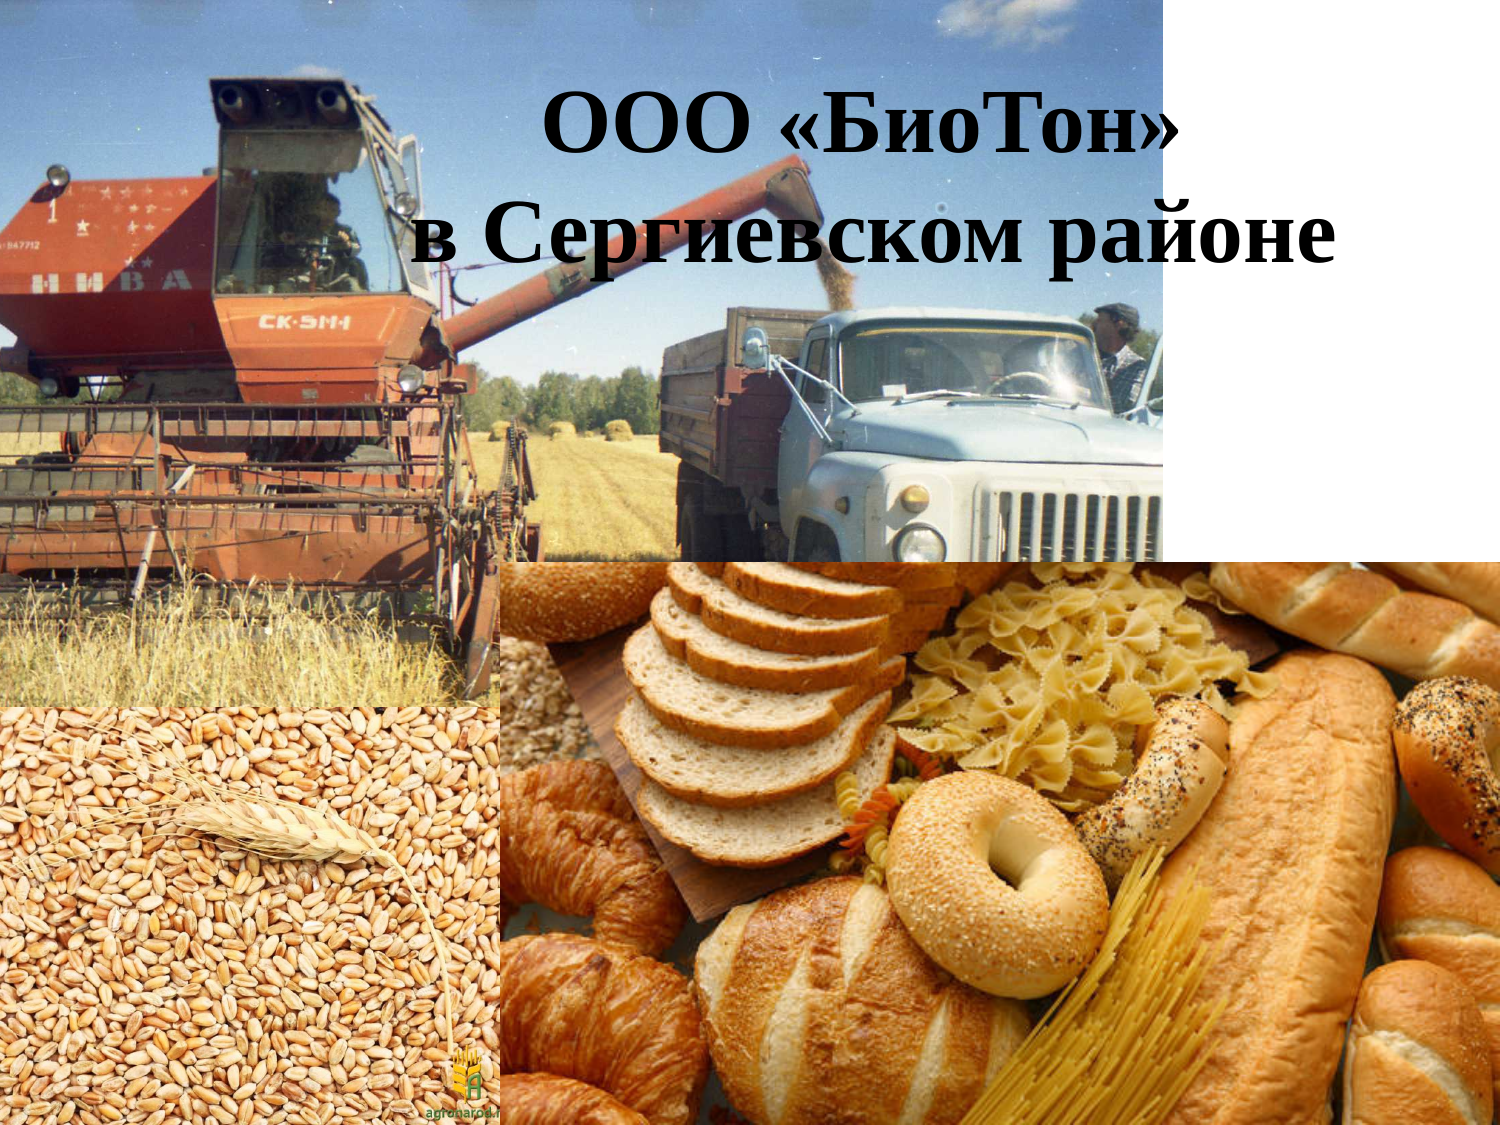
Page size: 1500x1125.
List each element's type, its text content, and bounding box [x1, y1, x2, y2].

picture [0, 0, 1500, 1125]
title ООО «БиоТон» в Сергиевском районе [1166, 50, 1500, 292]
